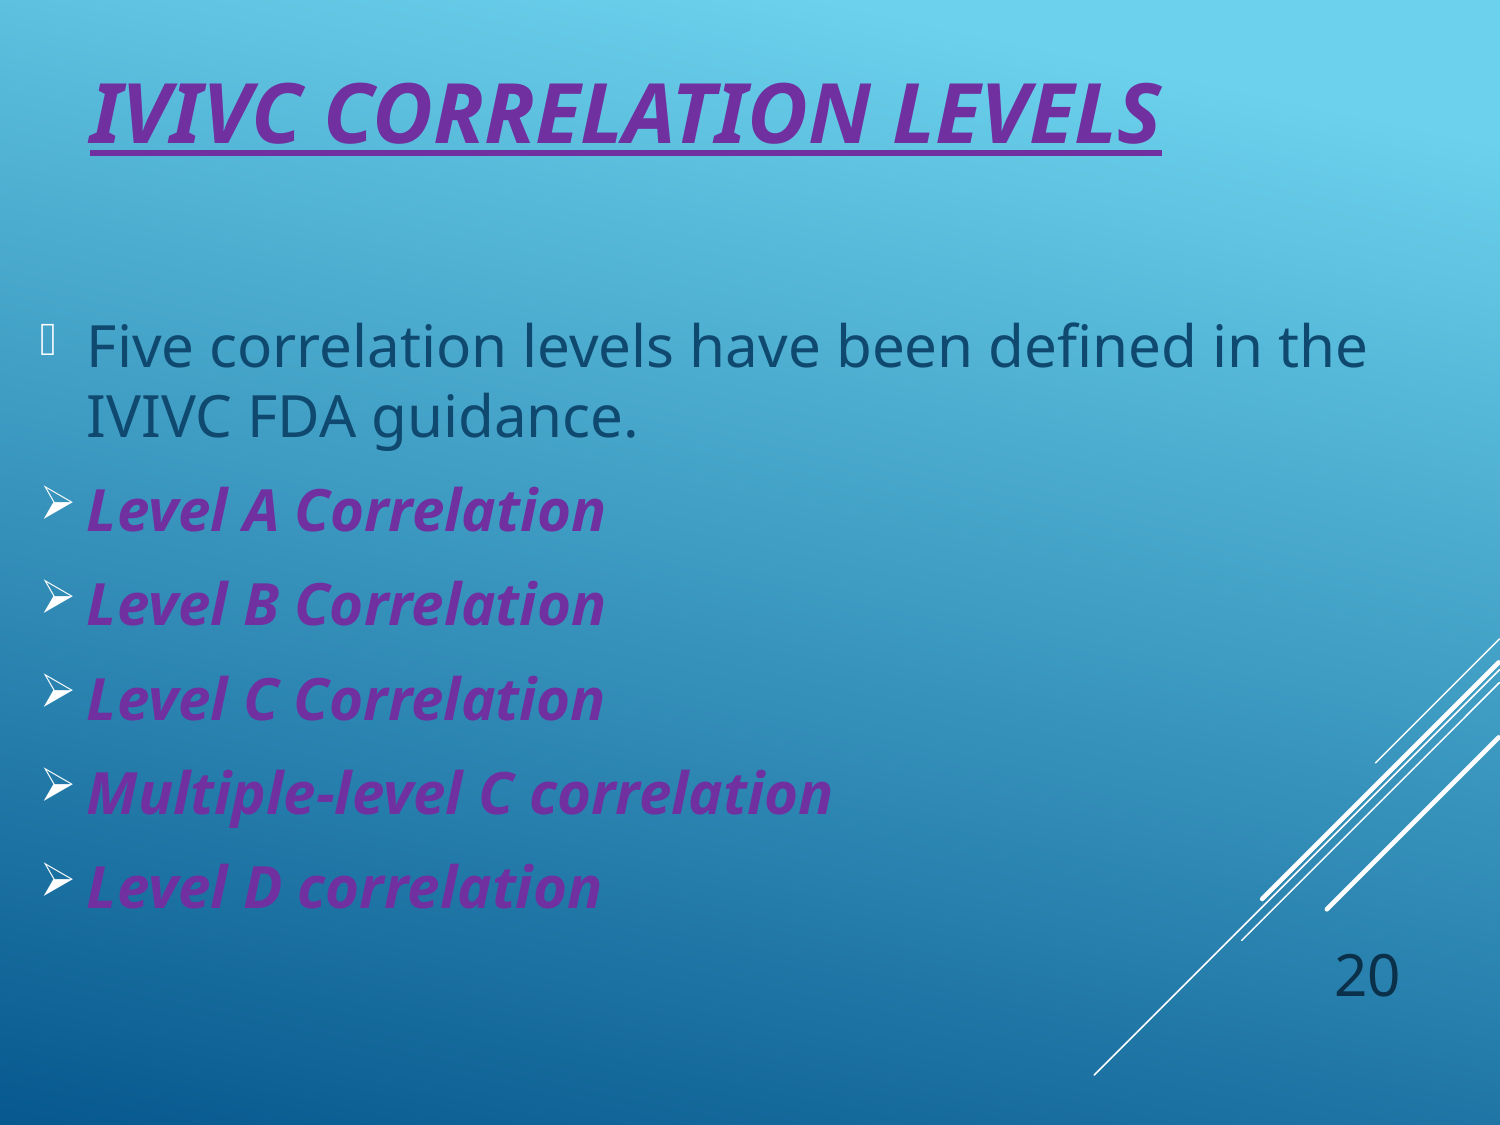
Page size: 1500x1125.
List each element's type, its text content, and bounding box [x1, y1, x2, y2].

list Five correlation levels have been defined in the IVIVC FDA guidance. Level A Correlation Level B Correlation Level C Correlation Multiple-level C correlation Level D correlation [24, 212, 1475, 1088]
slide_number 20 [1275, 915, 1416, 1025]
title IVIVC CORRELATION LEVELS [75, 45, 1425, 175]
